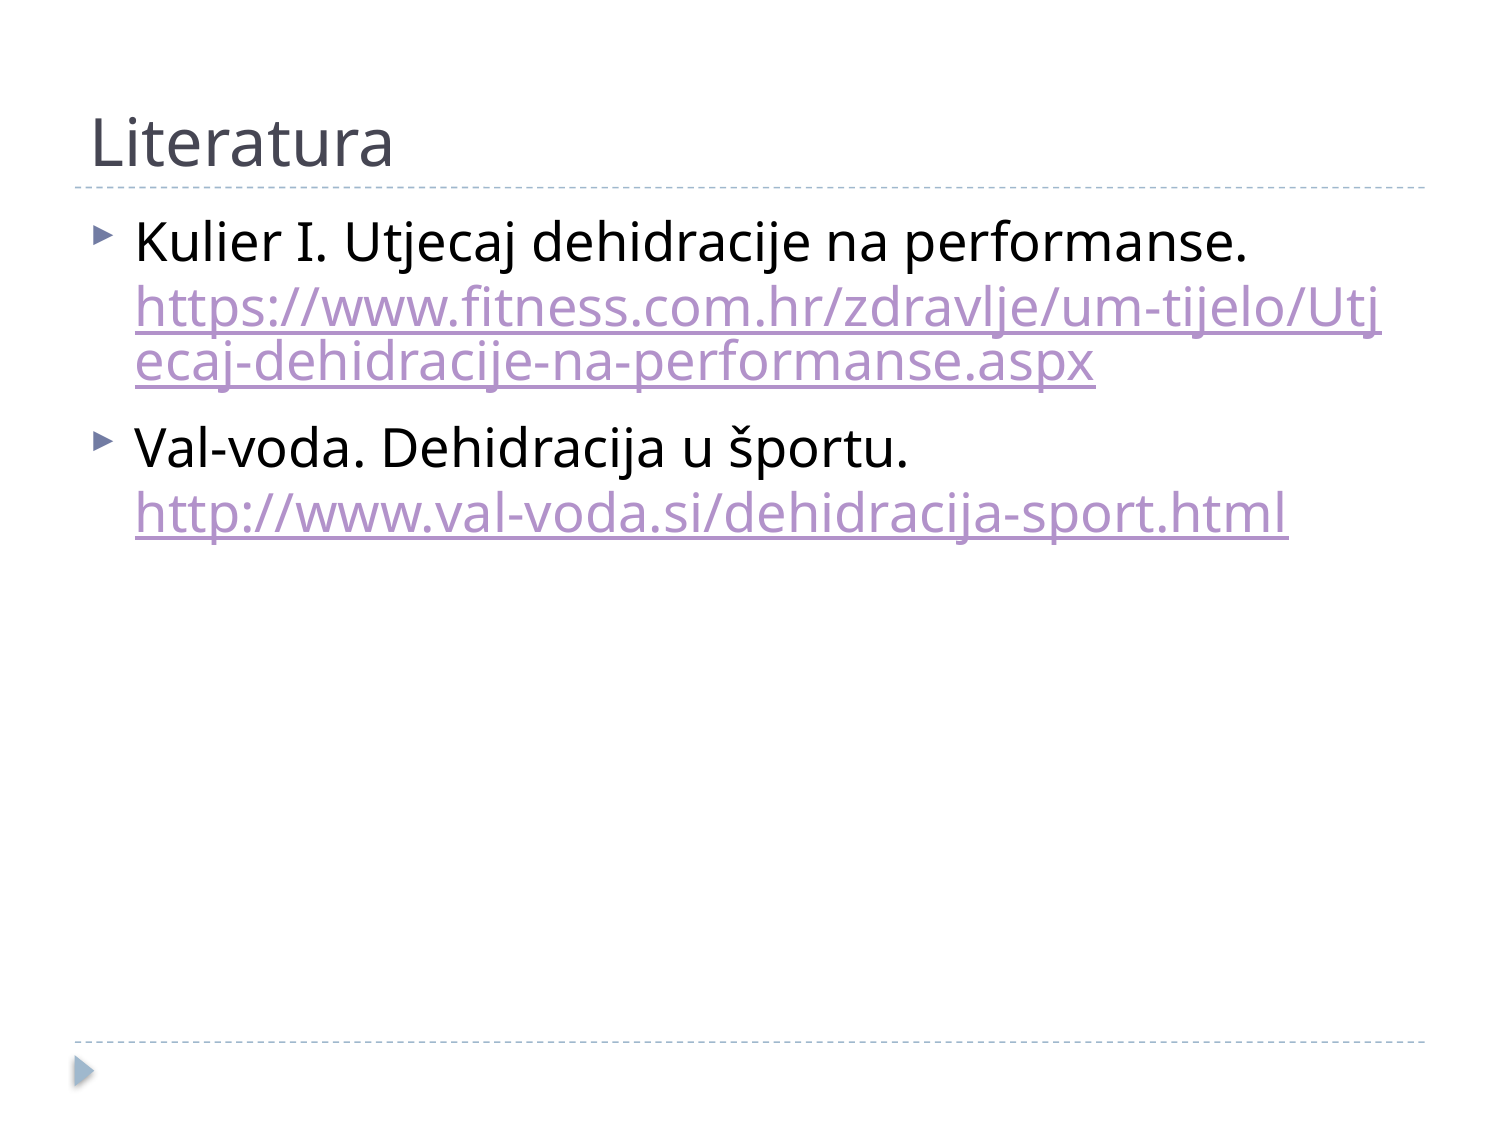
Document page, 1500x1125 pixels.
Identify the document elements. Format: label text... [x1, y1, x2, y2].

title Literatura [75, 24, 1425, 188]
list Kulier I. Utjecaj dehidracije na performanse. https://www.fitness.com.hr/zdravlje/um-tijelo/Utjecaj-dehidracije-na-performanse.aspx Val-voda. Dehidracija u športu. http://www.val-voda.si/dehidracija-sport.html [75, 200, 1425, 1010]
